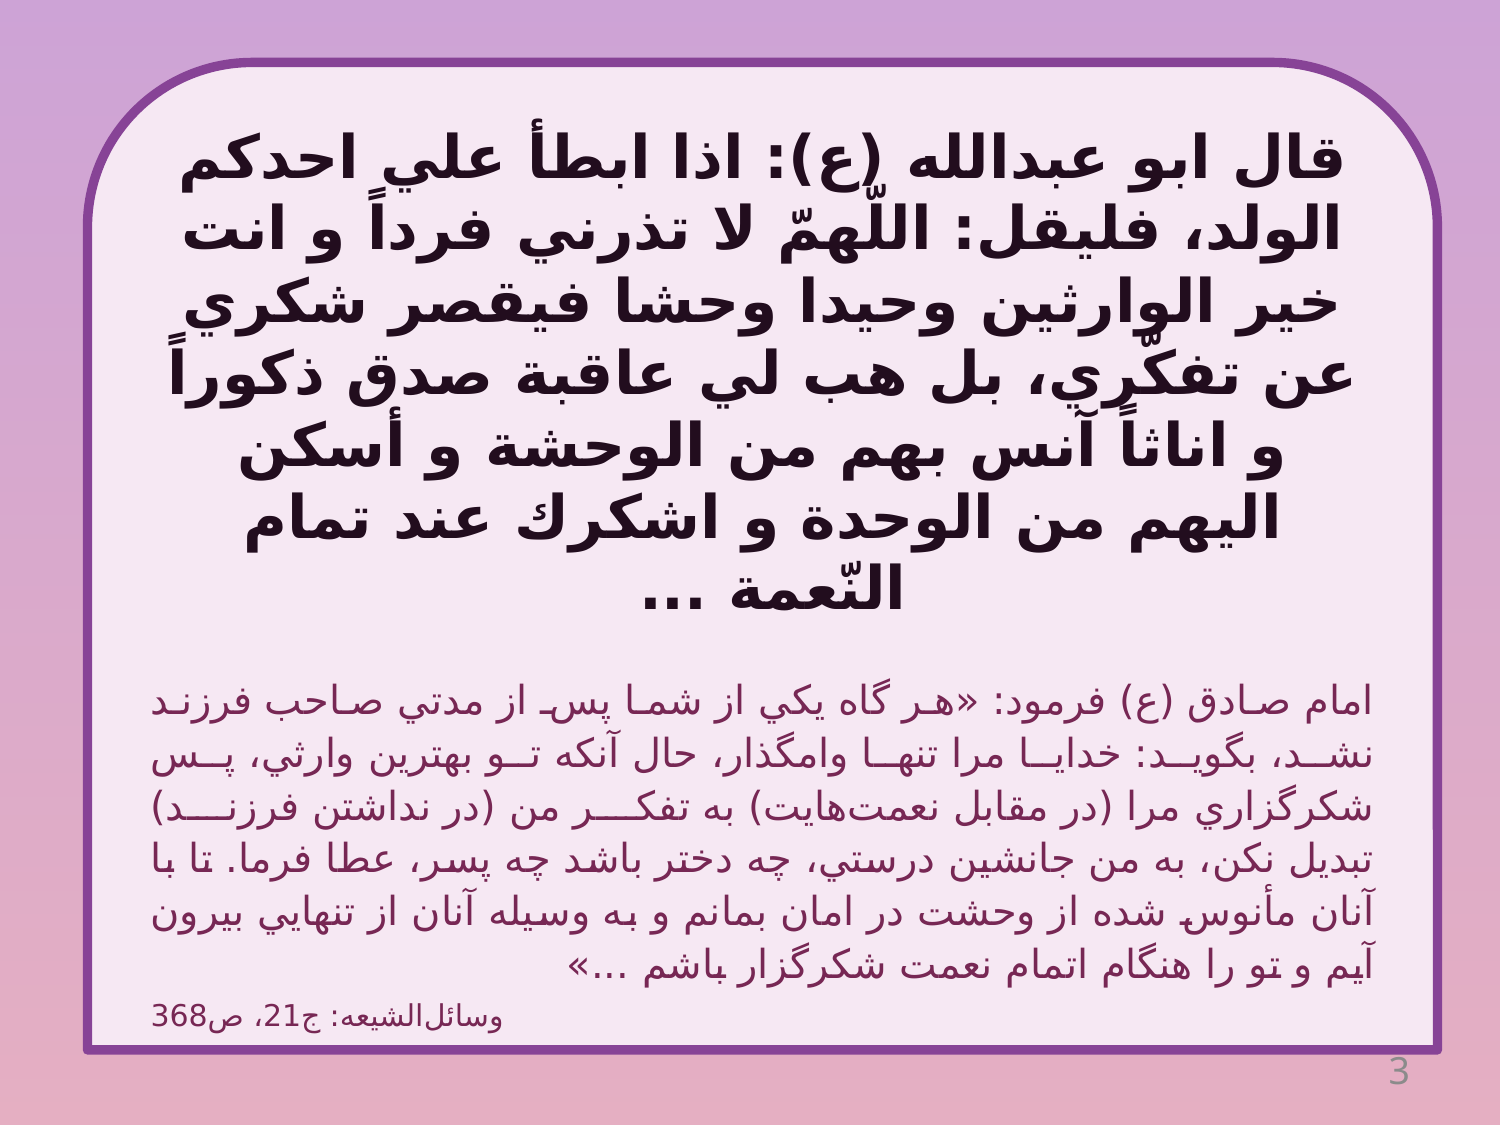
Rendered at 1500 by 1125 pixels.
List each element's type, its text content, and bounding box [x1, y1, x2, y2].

slide_number 3 [1074, 1042, 1425, 1103]
text_box قال‌ ابو عبدالله‌ (ع‌): اذا ابطأ علي‌ احدكم‌ الولد، فليقل‌: اللّهمّ‌ لا تذرني ‌فرداً و انت‌ خير الوارثين‌ وحيدا وحشا فيقصر شكري‌ عن‌ تفكّري‌، بل‌ هب ‌لي‌ عاقبة‌ صدق‌ ذكوراً و اناثاً آنس‌ بهم‌ من‌ الوحشة‌ و أسكن‌ اليهم‌ من‌ الوحدة‌ و اشكرك‌ عند تمام‌ النّعمة‌ ... امام‌ صادق‌ (ع‌) فرمود: «هر گاه‌ يكي‌ از شما پس‌ از مدتي‌ صاحب‌ فرزند نشد، بگويد: خدايا مرا تنها وامگذار، حال‌ آنكه‌ تو بهترين‌ وارثي‌، پس ‌شكرگزاري‌ مرا (در مقابل‌ نعمت‌هايت‌) به‌ تفكر من‌ (در نداشتن‌ فرزند) تبديل‌ نكن‌، به‌ من‌ جانشين درستي، چه‌ دختر باشد چه‌ پسر، عطا فرما. تا با آنان‌ مأنوس‌ شده‌ از وحشت‌ در امان‌ بمانم‌ و به وسيله‌ آنان‌ از تنهايي‌ بيرون‌ آيم‌ و تو را هنگام‌ اتمام ‌نعمت‌ شكرگزار باشم‌ ...» وسائل‌‌الشيعه: ج‌21، ص‌368 [85, 60, 1440, 1053]
